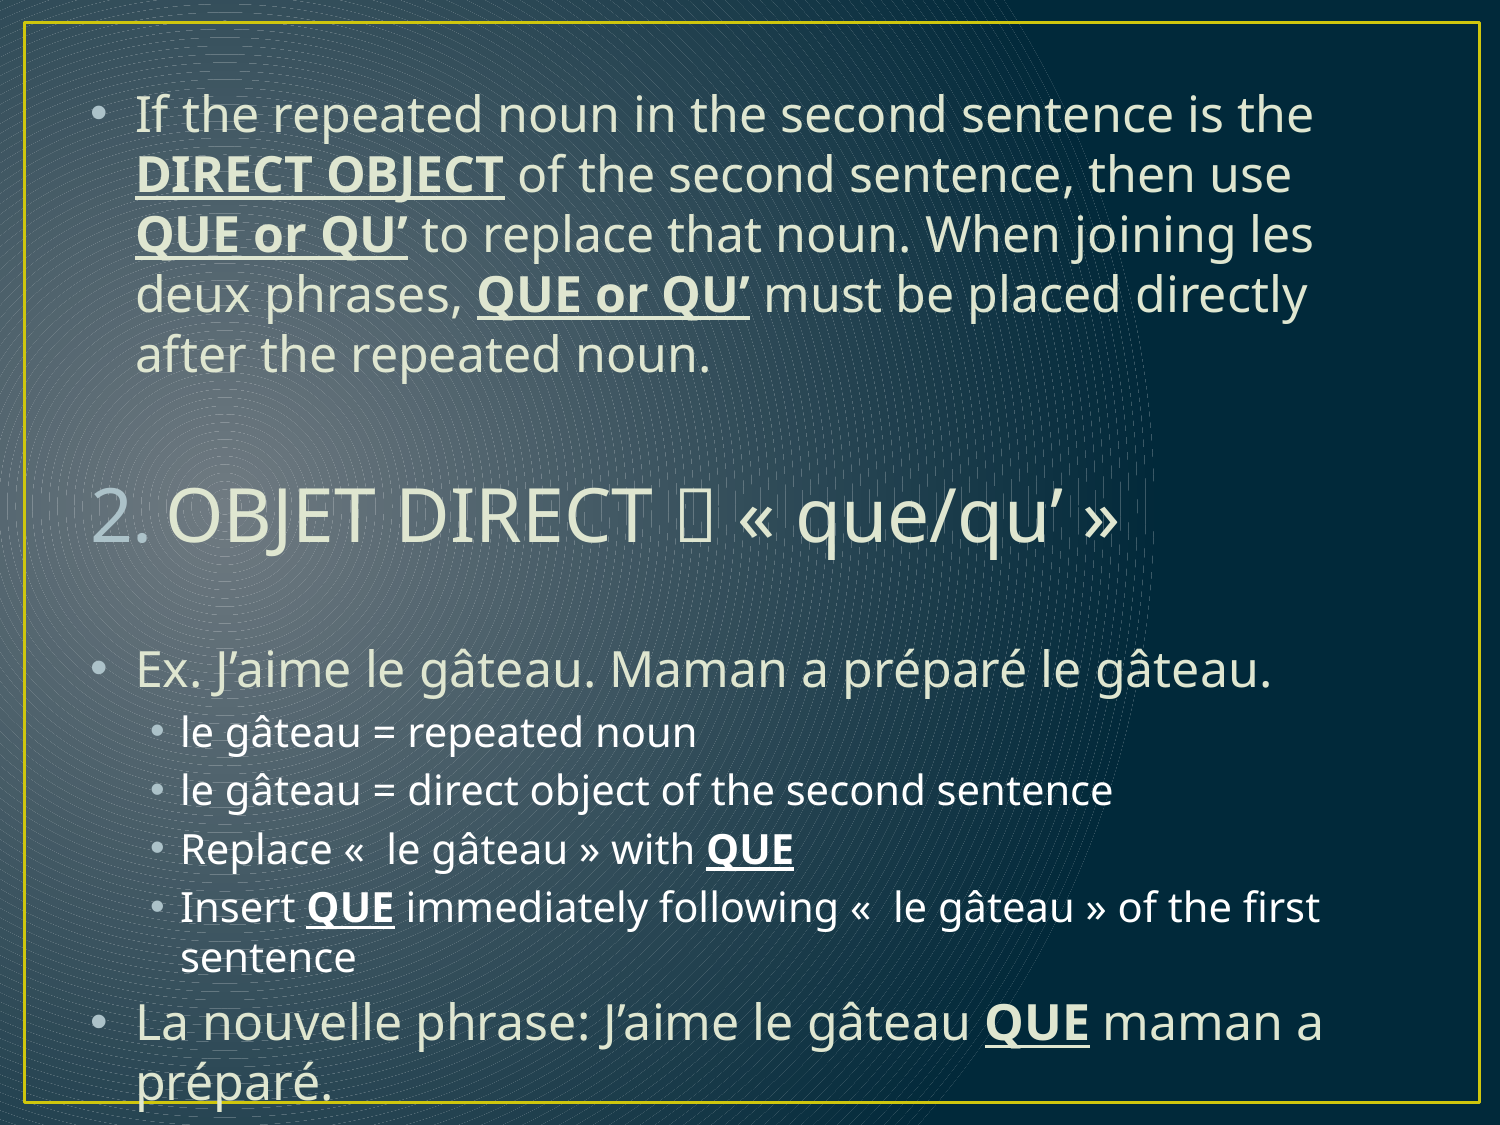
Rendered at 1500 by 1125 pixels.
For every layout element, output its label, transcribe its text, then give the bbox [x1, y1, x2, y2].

list If the repeated noun in the second sentence is the DIRECT OBJECT of the second sentence, then use QUE or QU’ to replace that noun. When joining les deux phrases, QUE or QU’ must be placed directly after the repeated noun. OBJET DIRECT  « que/qu’ » Ex. J’aime le gâteau. Maman a préparé le gâteau. le gâteau = repeated noun le gâteau = direct object of the second sentence Replace « le gâteau » with QUE Insert QUE immediately following « le gâteau » of the first sentence La nouvelle phrase: J’aime le gâteau QUE maman a préparé. [75, 75, 1425, 1005]
